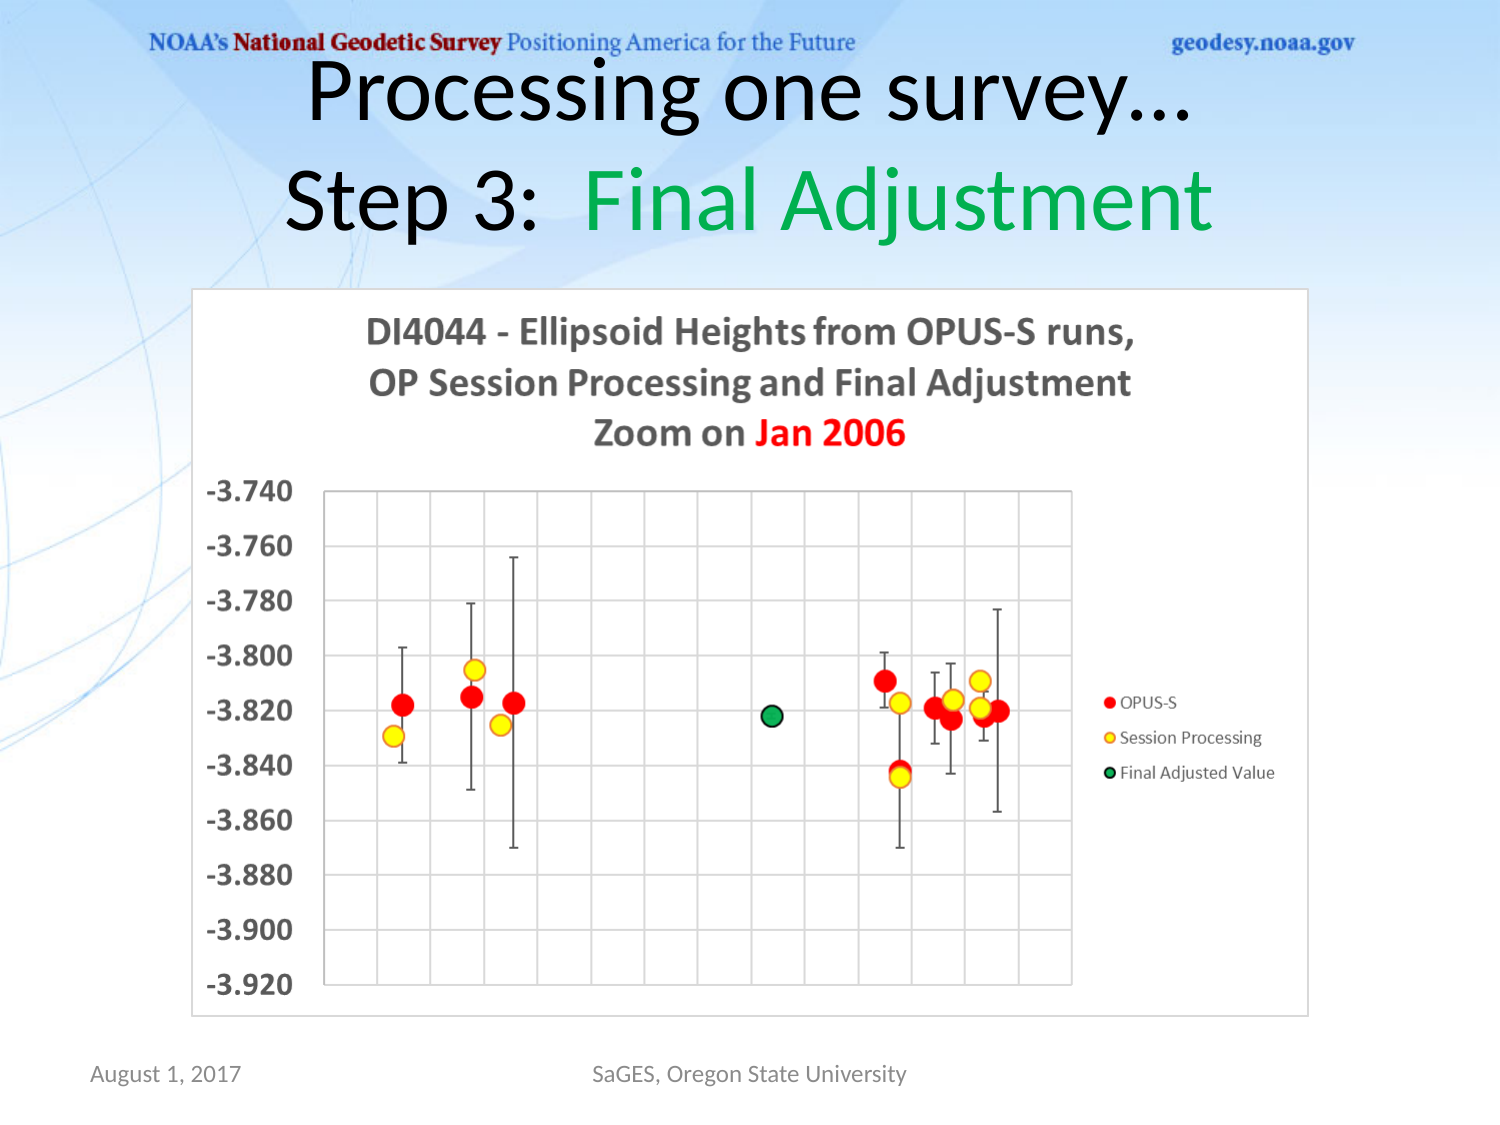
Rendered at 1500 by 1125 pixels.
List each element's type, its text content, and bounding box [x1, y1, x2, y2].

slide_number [75, 1042, 425, 1103]
picture [0, 0, 1500, 1125]
title Processing one survey… Step 3: Final Adjustment [75, 45, 1425, 233]
footer SaGES, Oregon State University [512, 1042, 988, 1103]
